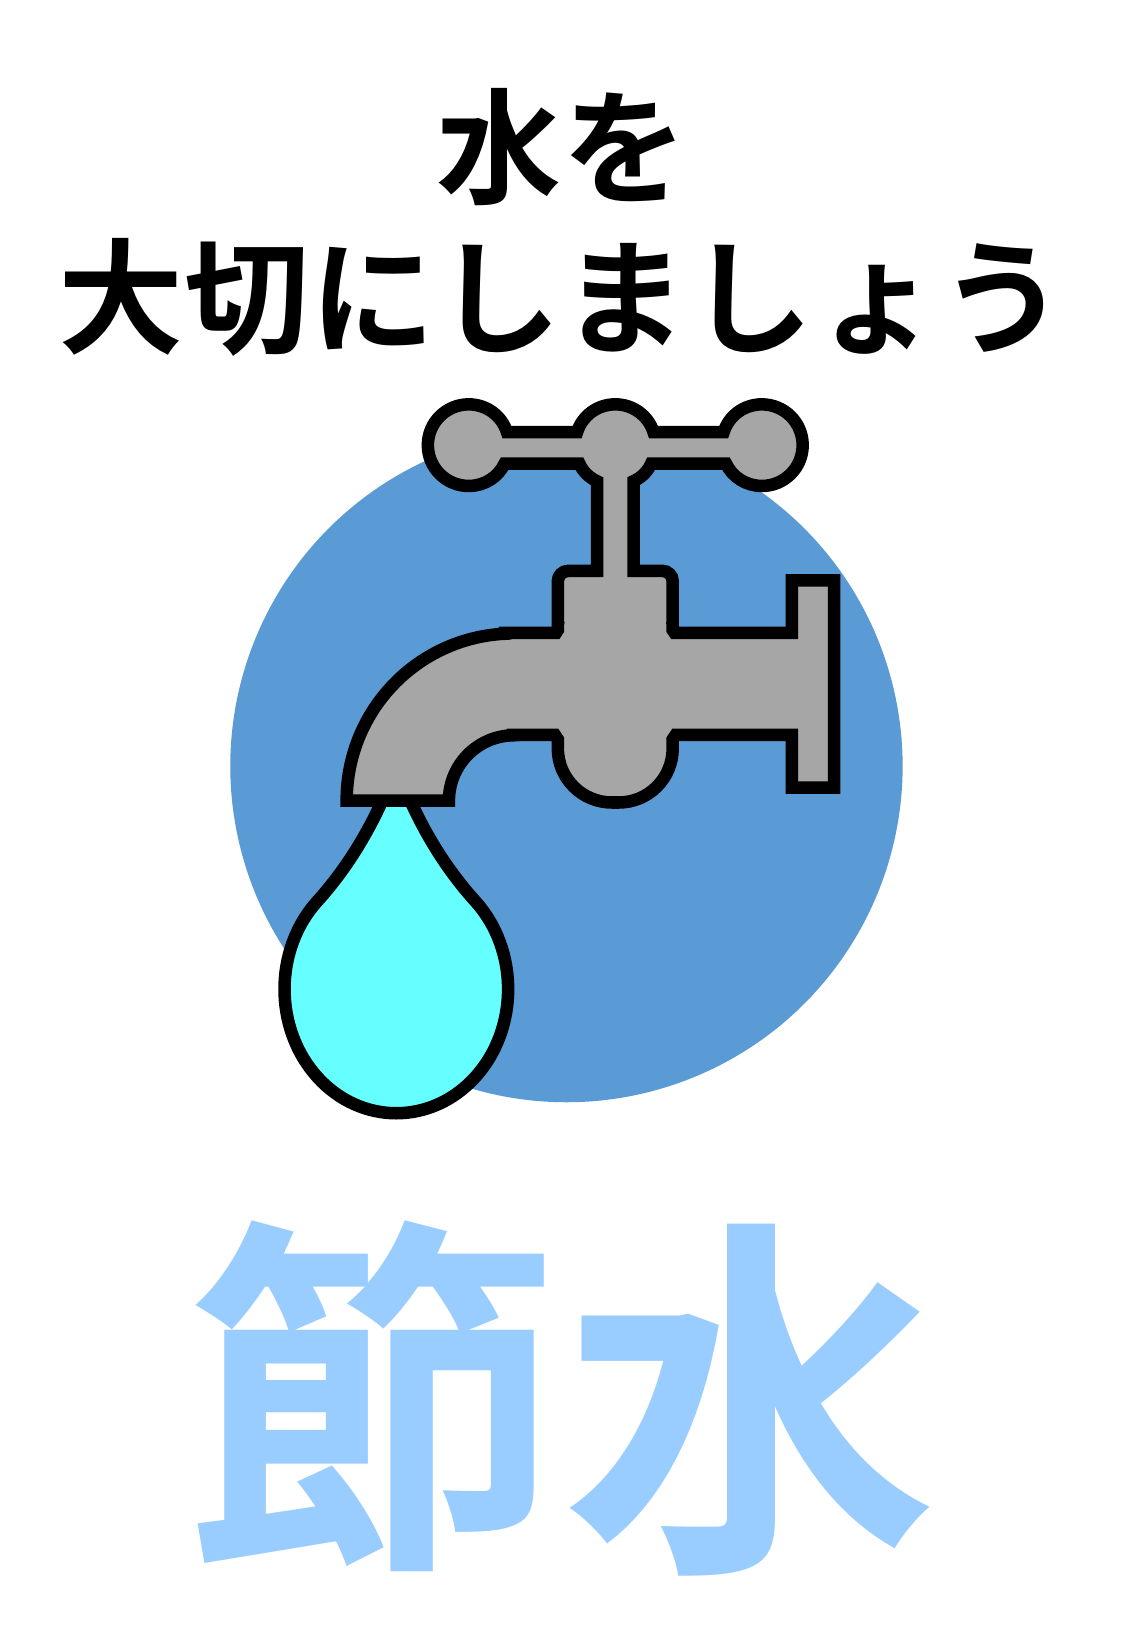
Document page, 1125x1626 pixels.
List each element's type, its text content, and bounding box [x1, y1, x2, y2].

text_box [229, 404, 903, 1103]
text_box 水を 大切にしましょう [0, 62, 1125, 377]
text_box 節水 [0, 1160, 1125, 1625]
